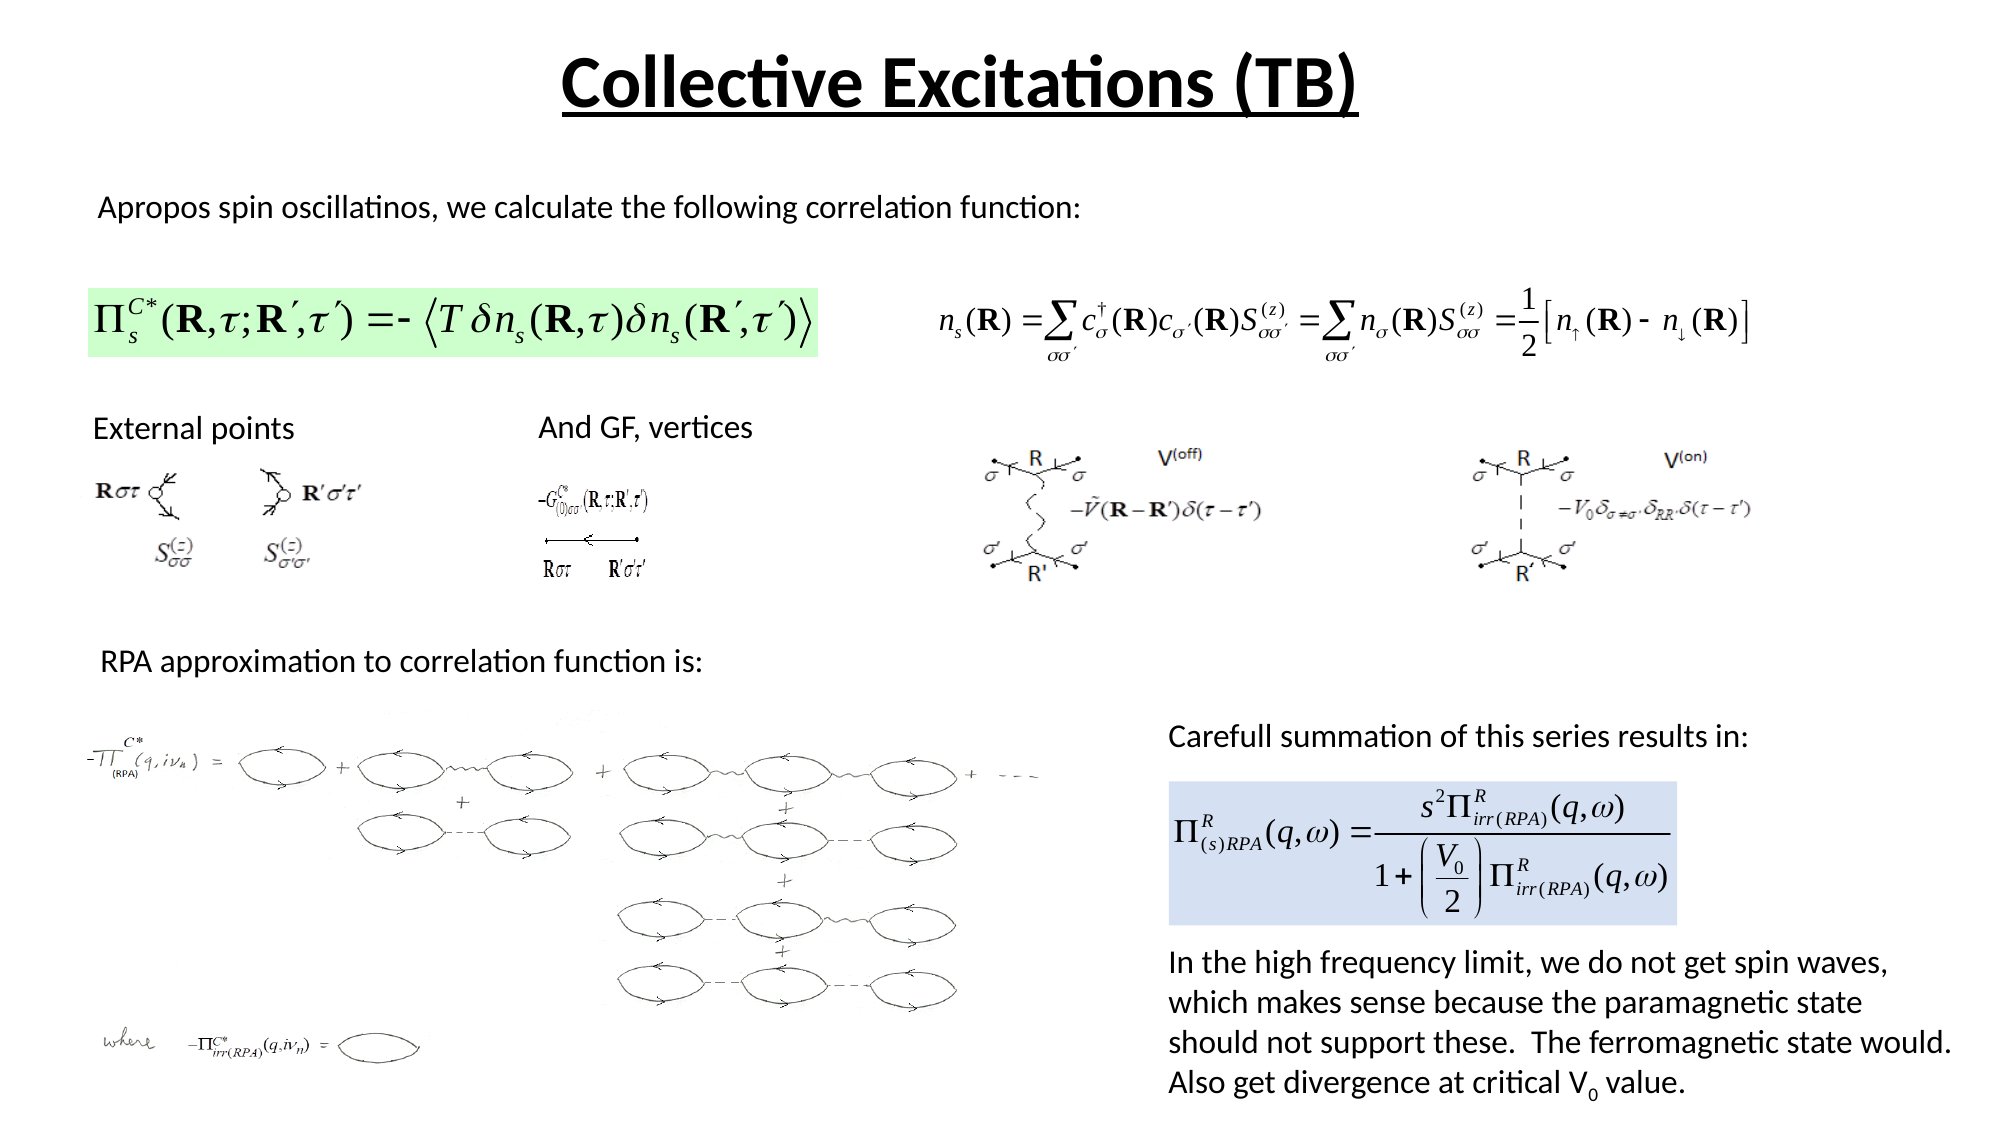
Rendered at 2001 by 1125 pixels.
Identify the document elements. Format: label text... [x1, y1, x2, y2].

text_box Apropos spin oscillatinos, we calculate the following correlation function: [83, 178, 1169, 233]
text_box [74, 455, 443, 611]
text_box In the high frequency limit, we do not get spin waves, which makes sense because the paramagnetic state should not support these. The ferromagnetic state would. Also get divergence at critical V0 value. [1153, 932, 1977, 1113]
title Collective Excitations (TB) [509, 30, 1412, 132]
text_box External points [78, 399, 311, 454]
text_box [87, 288, 819, 357]
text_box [529, 466, 779, 621]
text_box And GF, vertices [523, 397, 769, 453]
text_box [1407, 434, 1777, 639]
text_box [1168, 781, 1678, 926]
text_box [934, 278, 1759, 369]
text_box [86, 710, 1075, 1095]
text_box Carefull summation of this series results in: [1153, 707, 1769, 762]
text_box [920, 434, 1289, 639]
text_box RPA approximation to correlation function is: [85, 631, 720, 687]
